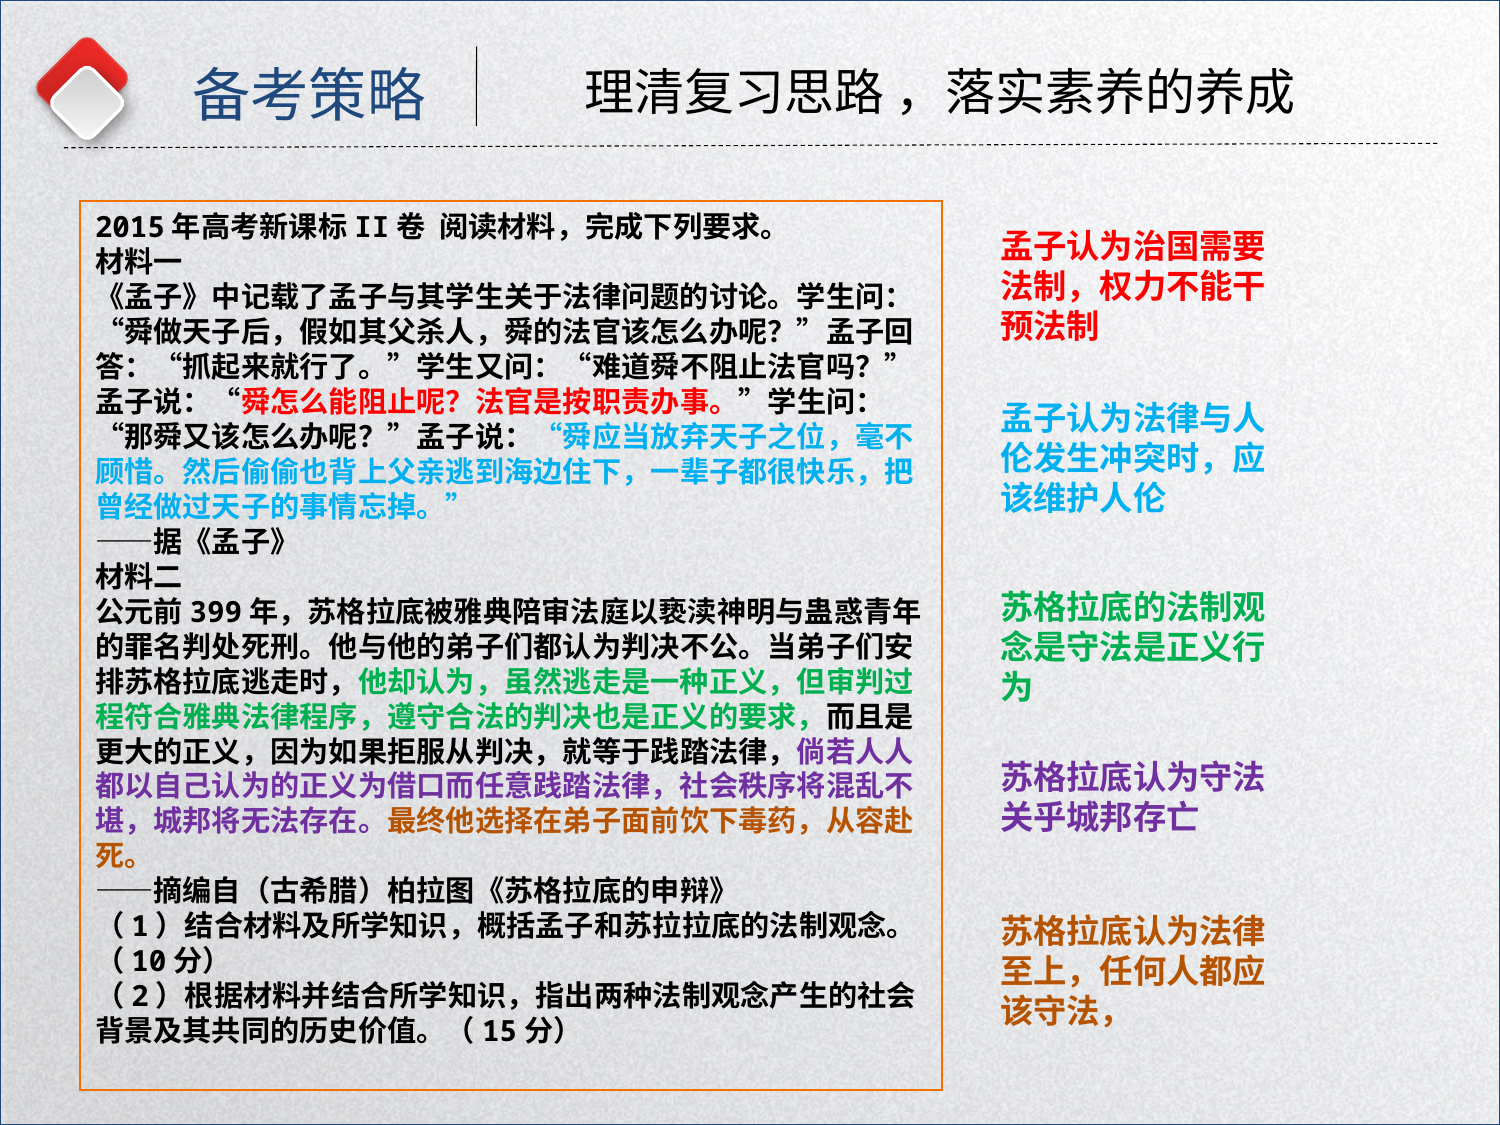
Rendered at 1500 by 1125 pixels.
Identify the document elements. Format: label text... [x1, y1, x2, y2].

text_box [37, 38, 127, 104]
text_box 理清复习思路 ，落实素养的养成 [569, 53, 1311, 129]
text_box 苏格拉底认为守法关乎城邦存亡 [985, 748, 1295, 844]
text_box 苏格拉底的法制观念是守法是正义行为 [985, 579, 1295, 714]
text_box 孟子认为法律与人伦发生冲突时，应该维护人伦 [985, 389, 1295, 524]
text_box [51, 67, 123, 139]
text_box 备考策略 [143, 50, 475, 136]
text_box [63, 143, 1439, 148]
text_box 苏格拉底认为法律至上，任何人都应该守法， [985, 902, 1295, 1038]
text_box 孟子认为治国需要法制，权力不能干预法制 [985, 217, 1295, 353]
picture [1, 1, 1499, 1124]
text_box 2015年高考新课标II卷 阅读材料，完成下列要求。 材料一 《孟子》中记载了孟子与其学生关于法律问题的讨论。学生问：“舜做天子后，假如其父杀人，舜的法官该怎么办呢？”孟子回答：“抓起来就行了。”学生又问：“难道舜不阻止法官吗？”孟子说：“舜怎么能阻止呢？法官是按职责办事。”学生问：“那舜又该怎么办呢？”孟子说：“舜应当放弃天子之位，毫不顾惜。然后偷偷也背上父亲逃到海边住下，一辈子都很快乐，把曾经做过天子的事情忘掉。” ——据《孟子》 材料二 公元前399年，苏格拉底被雅典陪审法庭以亵渎神明与蛊惑青年的罪名判处死刑。他与他的弟子们都认为判决不公。当弟子们安排苏格拉底逃走时，他却认为，虽然逃走是一种正义，但审判过程符合雅典法律程序，遵守合法的判决也是正义的要求，而且是更大的正义，因为如果拒服从判决，就等于践踏法律，倘若人人都以自己认为的正义为借口而任意践踏法律，社会秩序将混乱不堪，城邦将无法存在。最终他选择在弟子面前饮下毒药，从容赴死。 ——摘编自（古希腊）柏拉图《苏格拉底的申辩》 （1）结合材料及所学知识，概括孟子和苏拉拉底的法制观念。（10分） （2）根据材料并结合所学知识，指出两种法制观念产生的社会背景及其共同的历史价值。（15分） [79, 200, 943, 1091]
